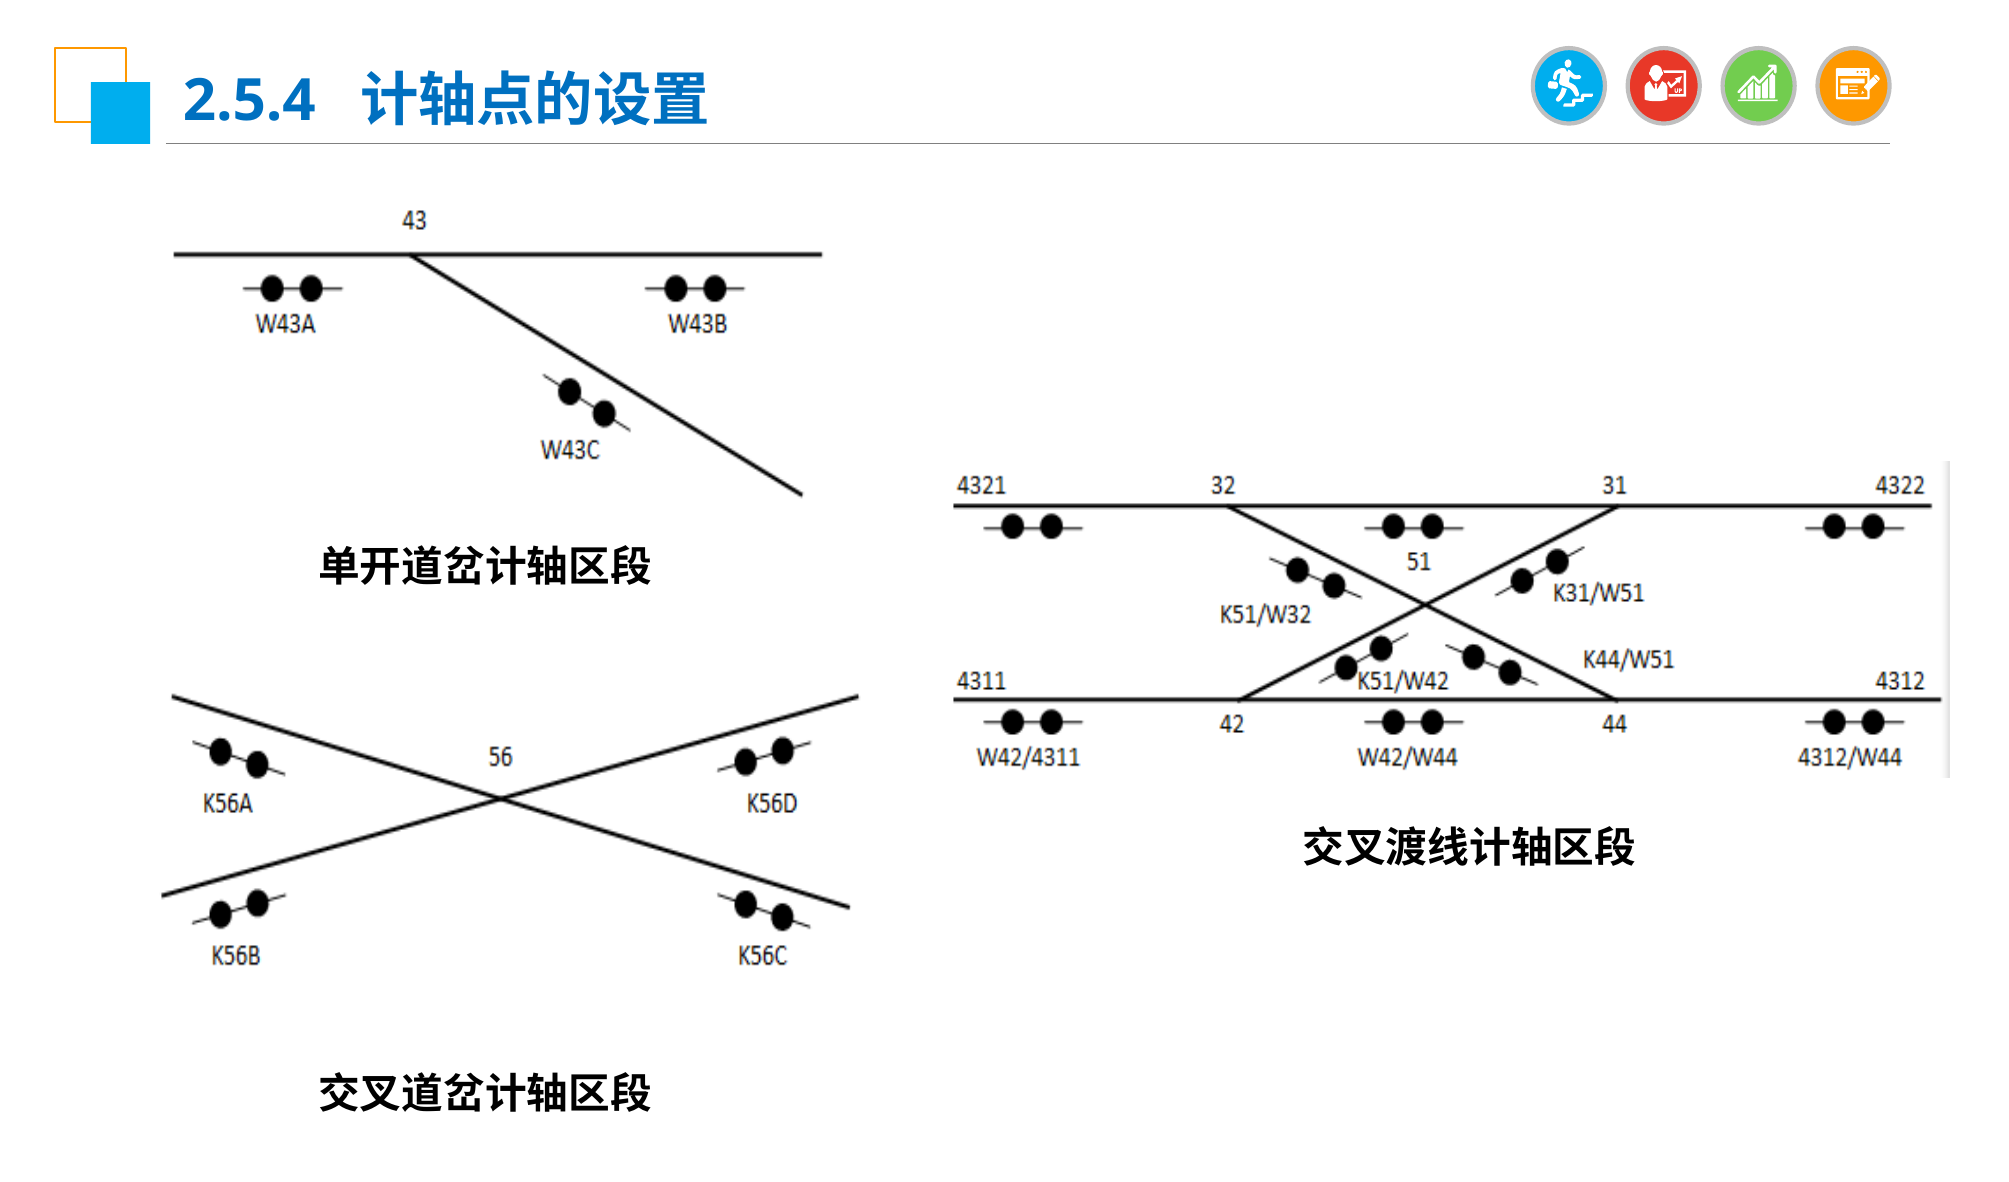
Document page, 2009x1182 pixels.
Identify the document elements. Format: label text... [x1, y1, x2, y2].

text_box 单开道岔计轴区段 [303, 532, 668, 597]
text_box 交叉道岔计轴区段 [303, 1059, 668, 1125]
picture [945, 461, 1950, 779]
picture [160, 203, 841, 509]
text_box 2.5.4 计轴点的设置 [162, 51, 731, 142]
text_box 交叉渡线计轴区段 [1287, 813, 1652, 879]
picture [148, 684, 864, 978]
